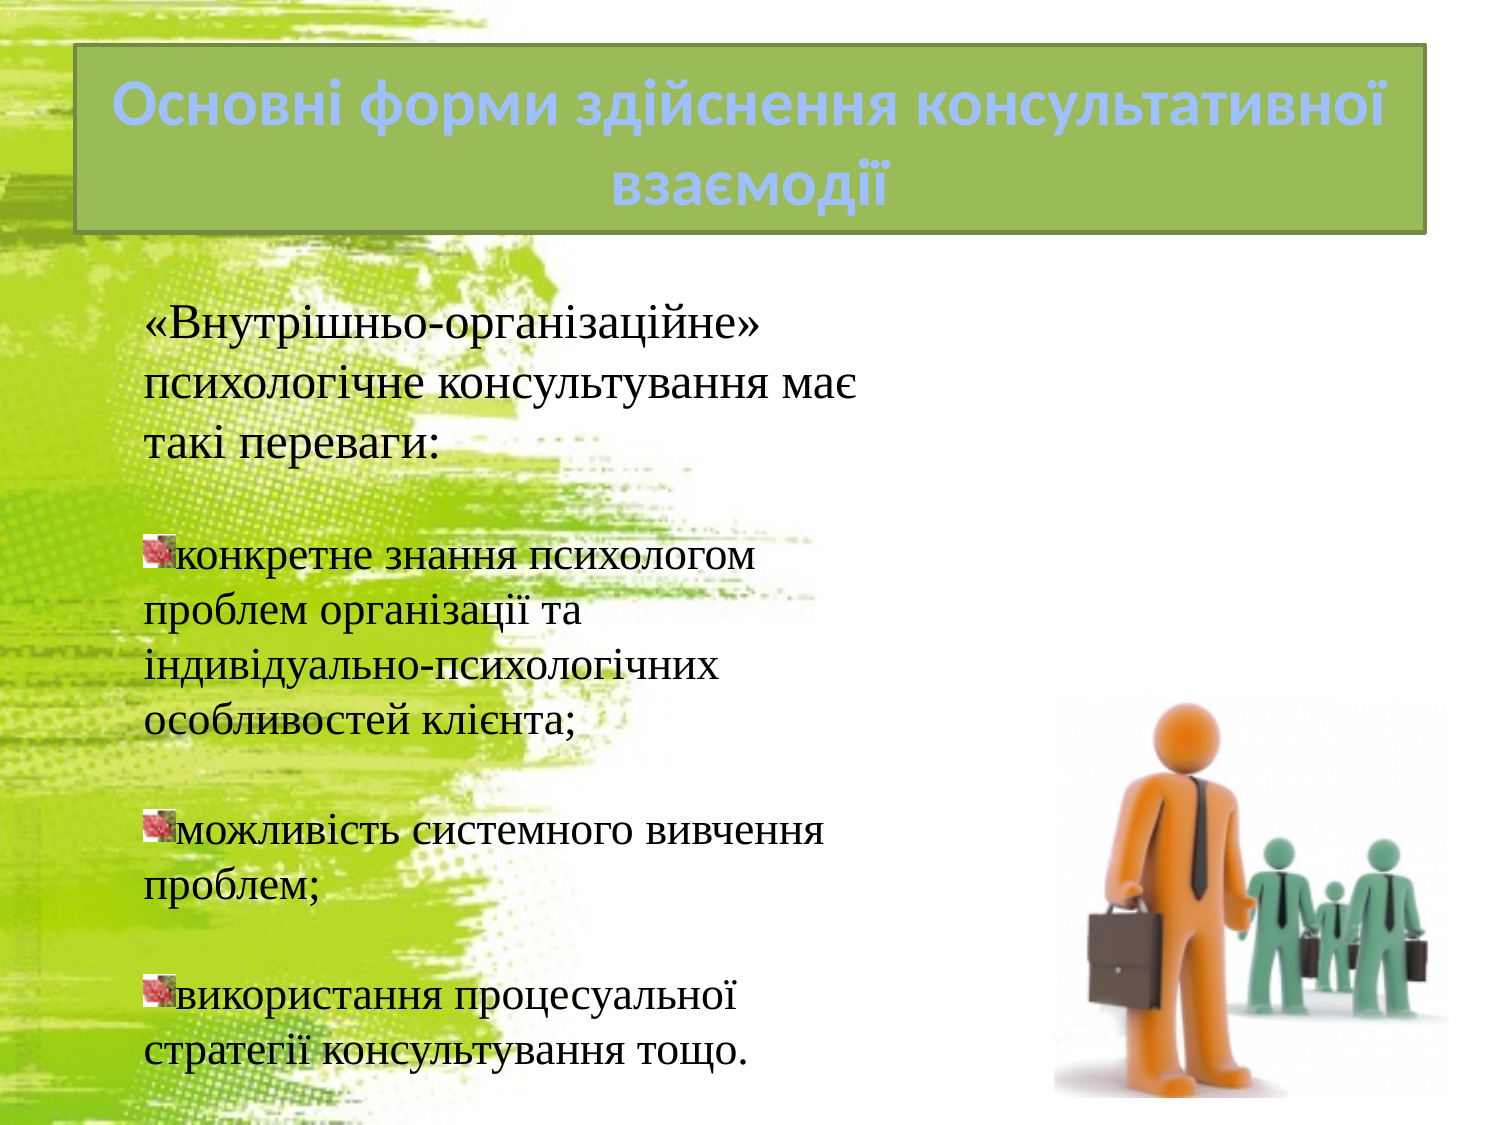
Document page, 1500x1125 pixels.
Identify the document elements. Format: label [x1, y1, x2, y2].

picture [0, 0, 1500, 1125]
list [1054, 691, 1450, 1098]
